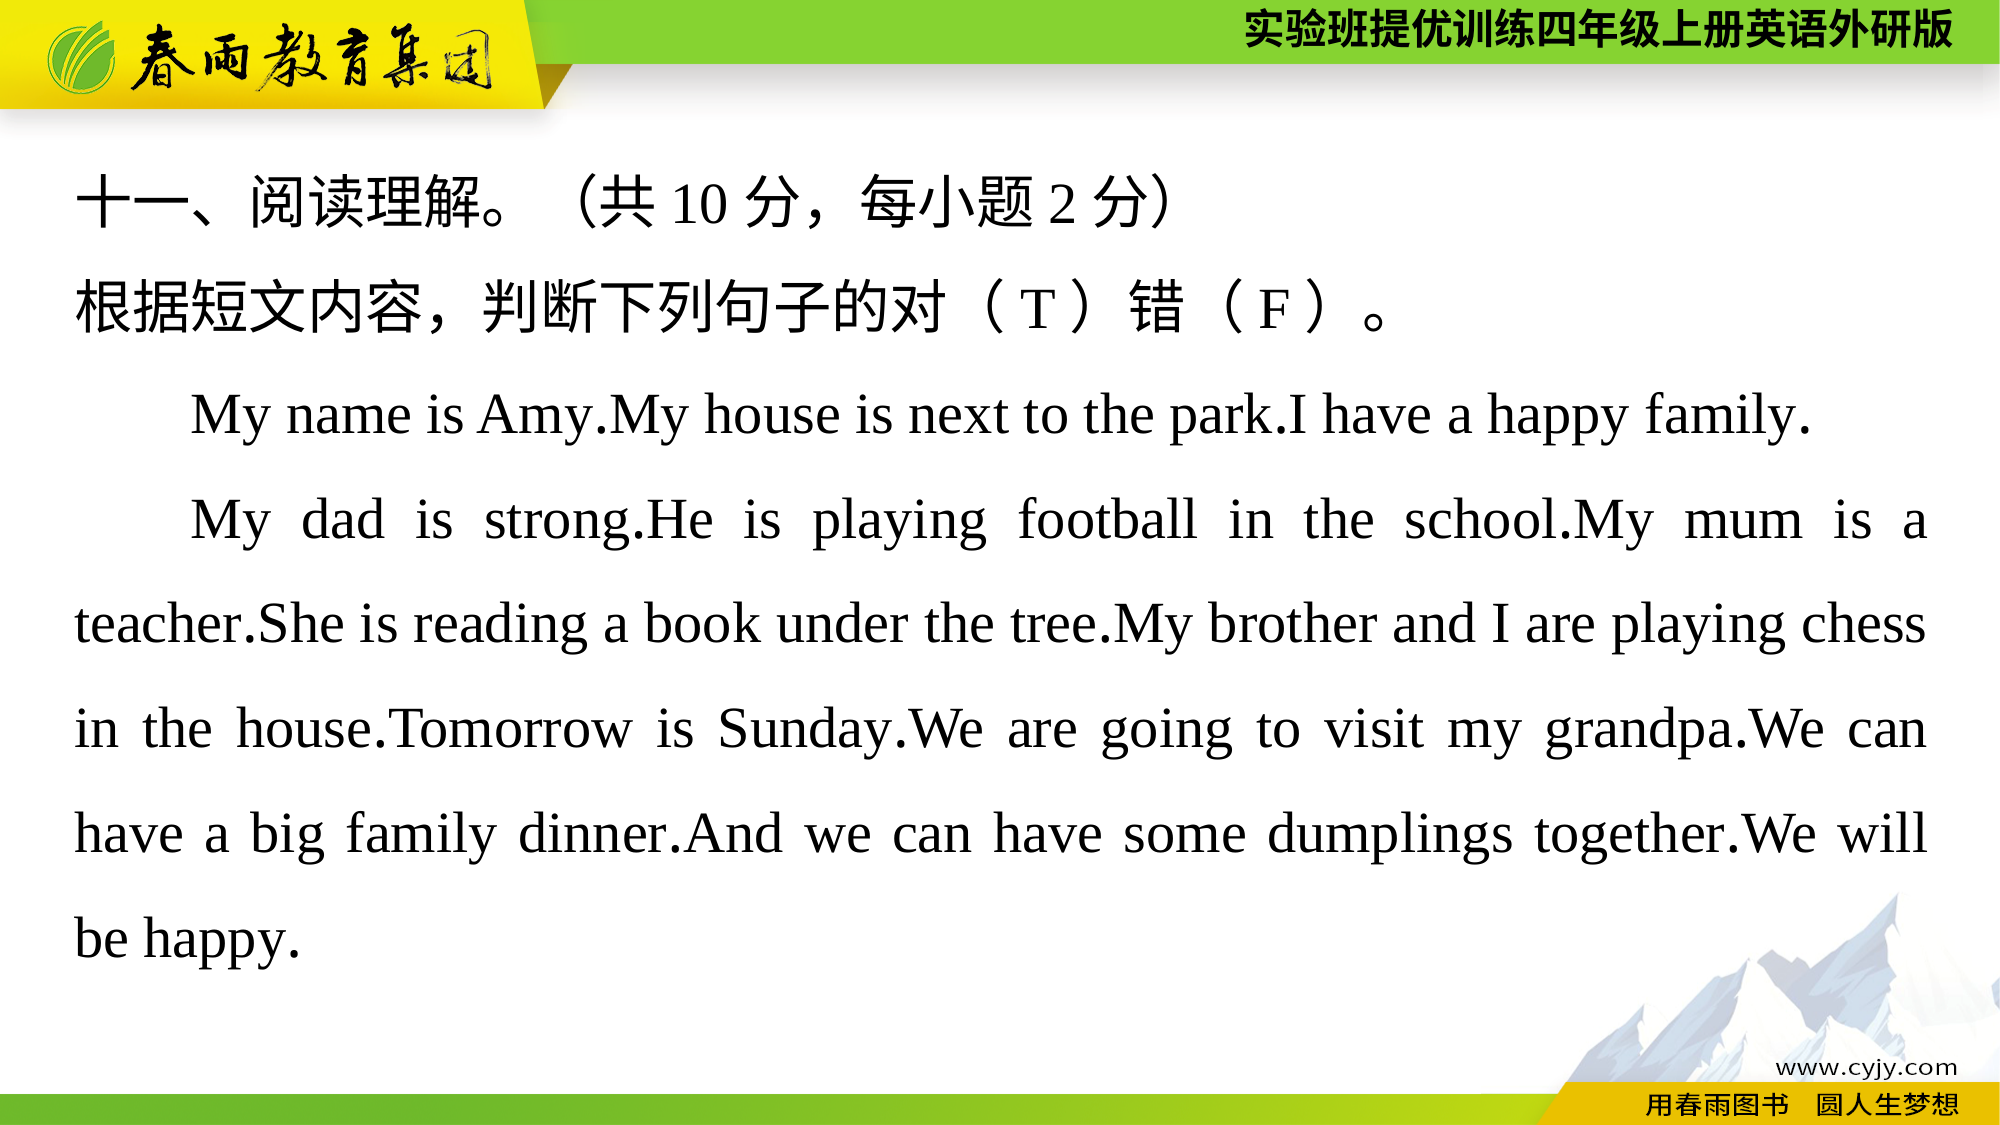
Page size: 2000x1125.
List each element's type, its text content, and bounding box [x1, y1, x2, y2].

picture [0, 0, 2000, 1125]
list 十一、阅读理解。（共10分，每小题2分） 根据短文内容，判断下列句子的对（T）错（F）。 My name is Amy.My house is next to the park.I have a happy family. My dad is strong.He is playing football in the school.My mum is a teacher.She is reading a book under the tree.My brother and I are playing chess in the house.Tomorrow is Sunday.We are going to visit my grandpa.We can have a big family dinner.And we can have some dumplings together.We will be happy. [59, 122, 1944, 973]
